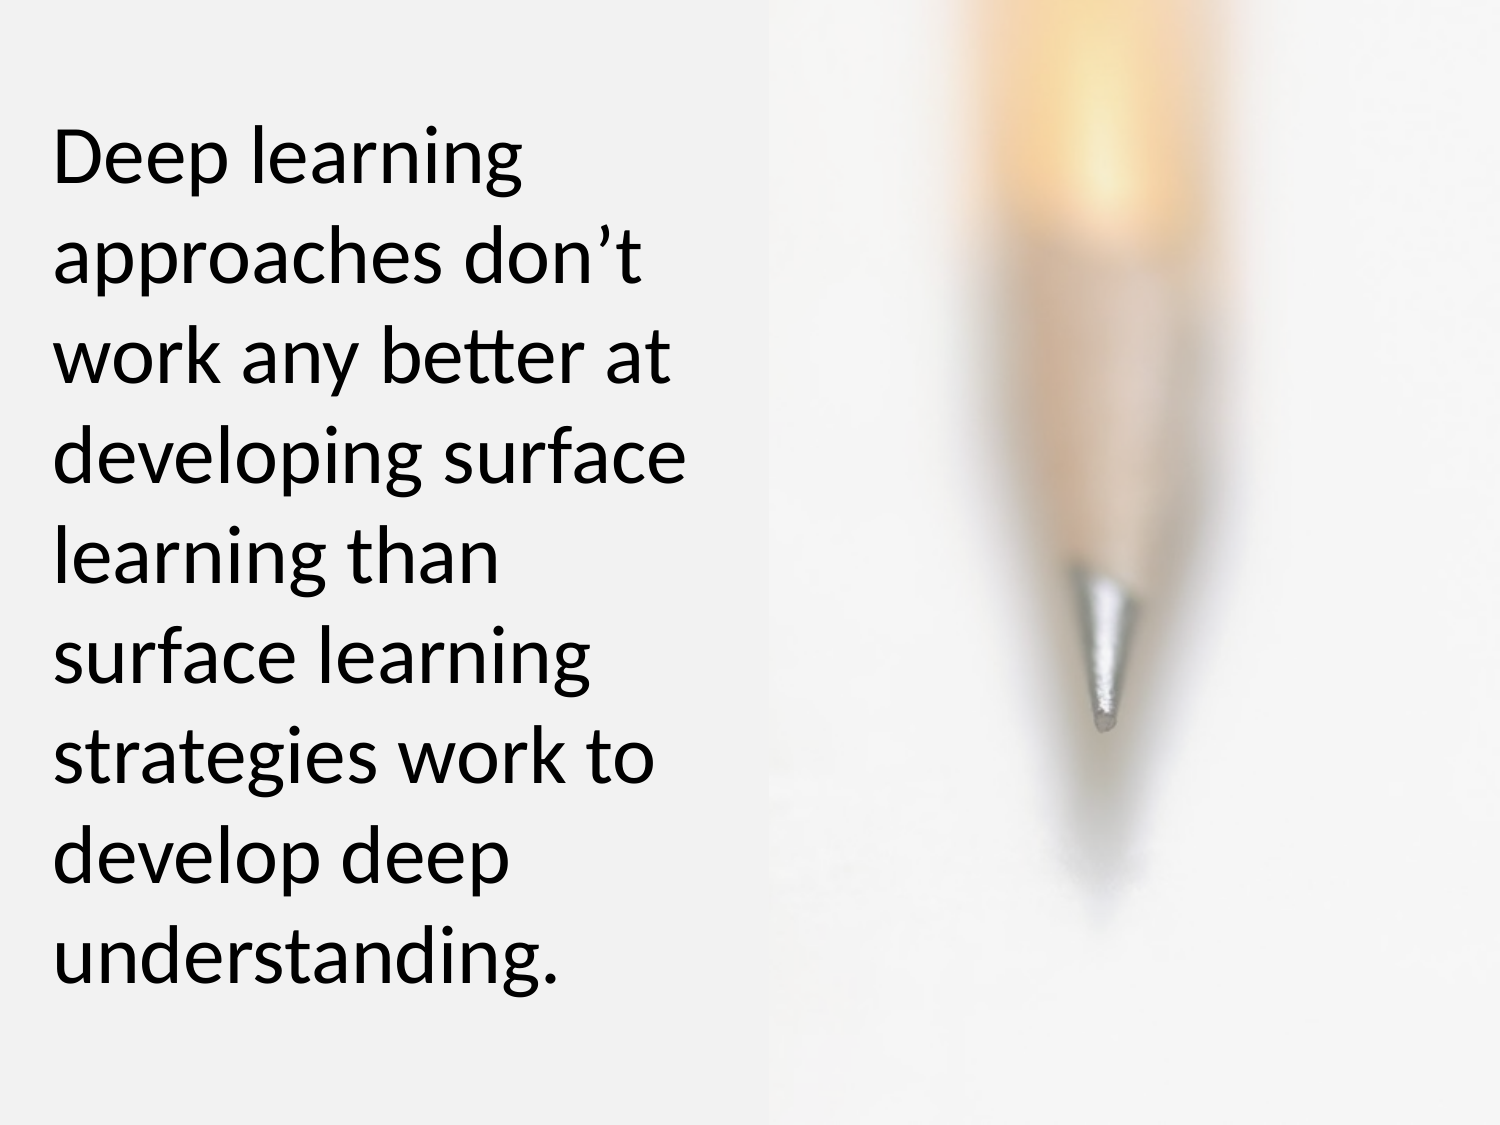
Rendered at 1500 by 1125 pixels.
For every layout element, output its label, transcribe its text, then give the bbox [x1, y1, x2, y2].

text_box Deep learning approaches don’t work any better at developing surface learning than surface learning strategies work to develop deep understanding. [37, 92, 763, 1008]
picture [768, 0, 1500, 1125]
